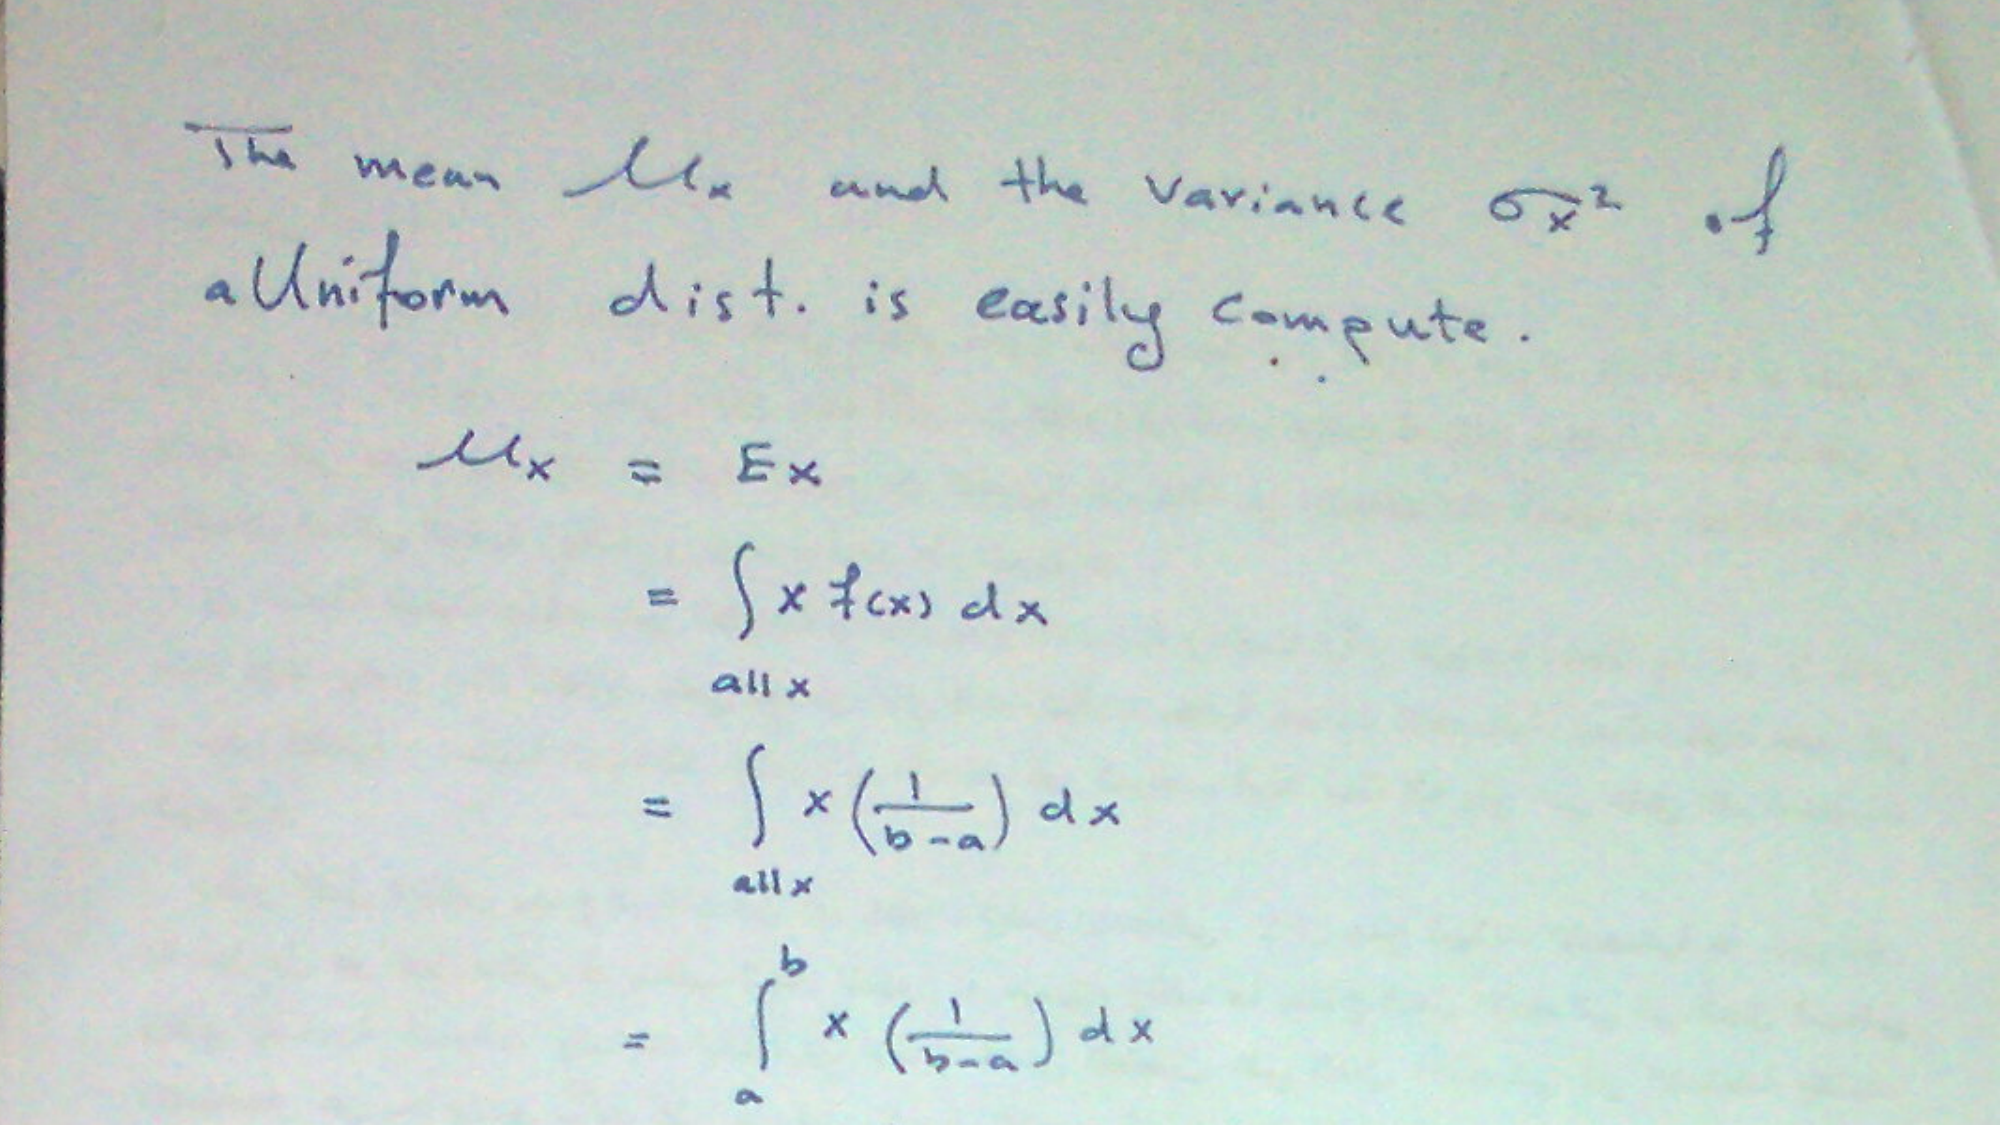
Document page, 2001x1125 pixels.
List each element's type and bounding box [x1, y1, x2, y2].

list [0, 0, 2000, 1125]
